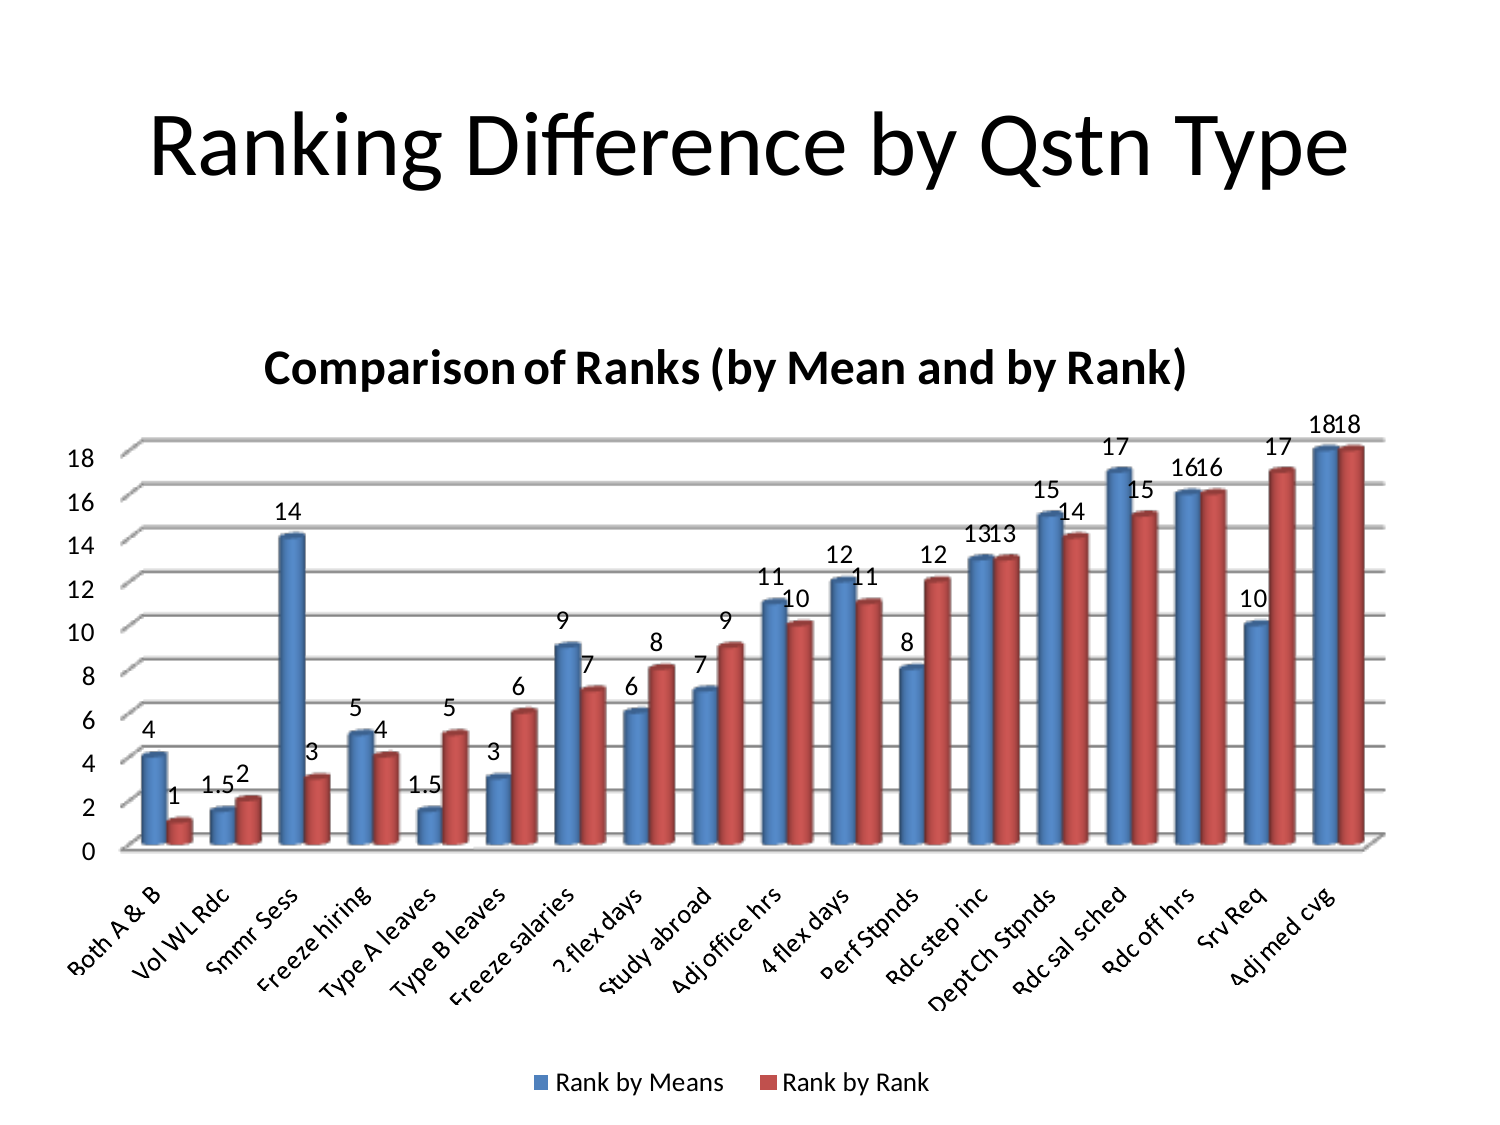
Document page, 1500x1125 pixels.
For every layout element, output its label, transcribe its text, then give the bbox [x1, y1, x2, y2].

title Ranking Difference by Qstn Type [75, 45, 1425, 233]
picture [0, 313, 1454, 1125]
